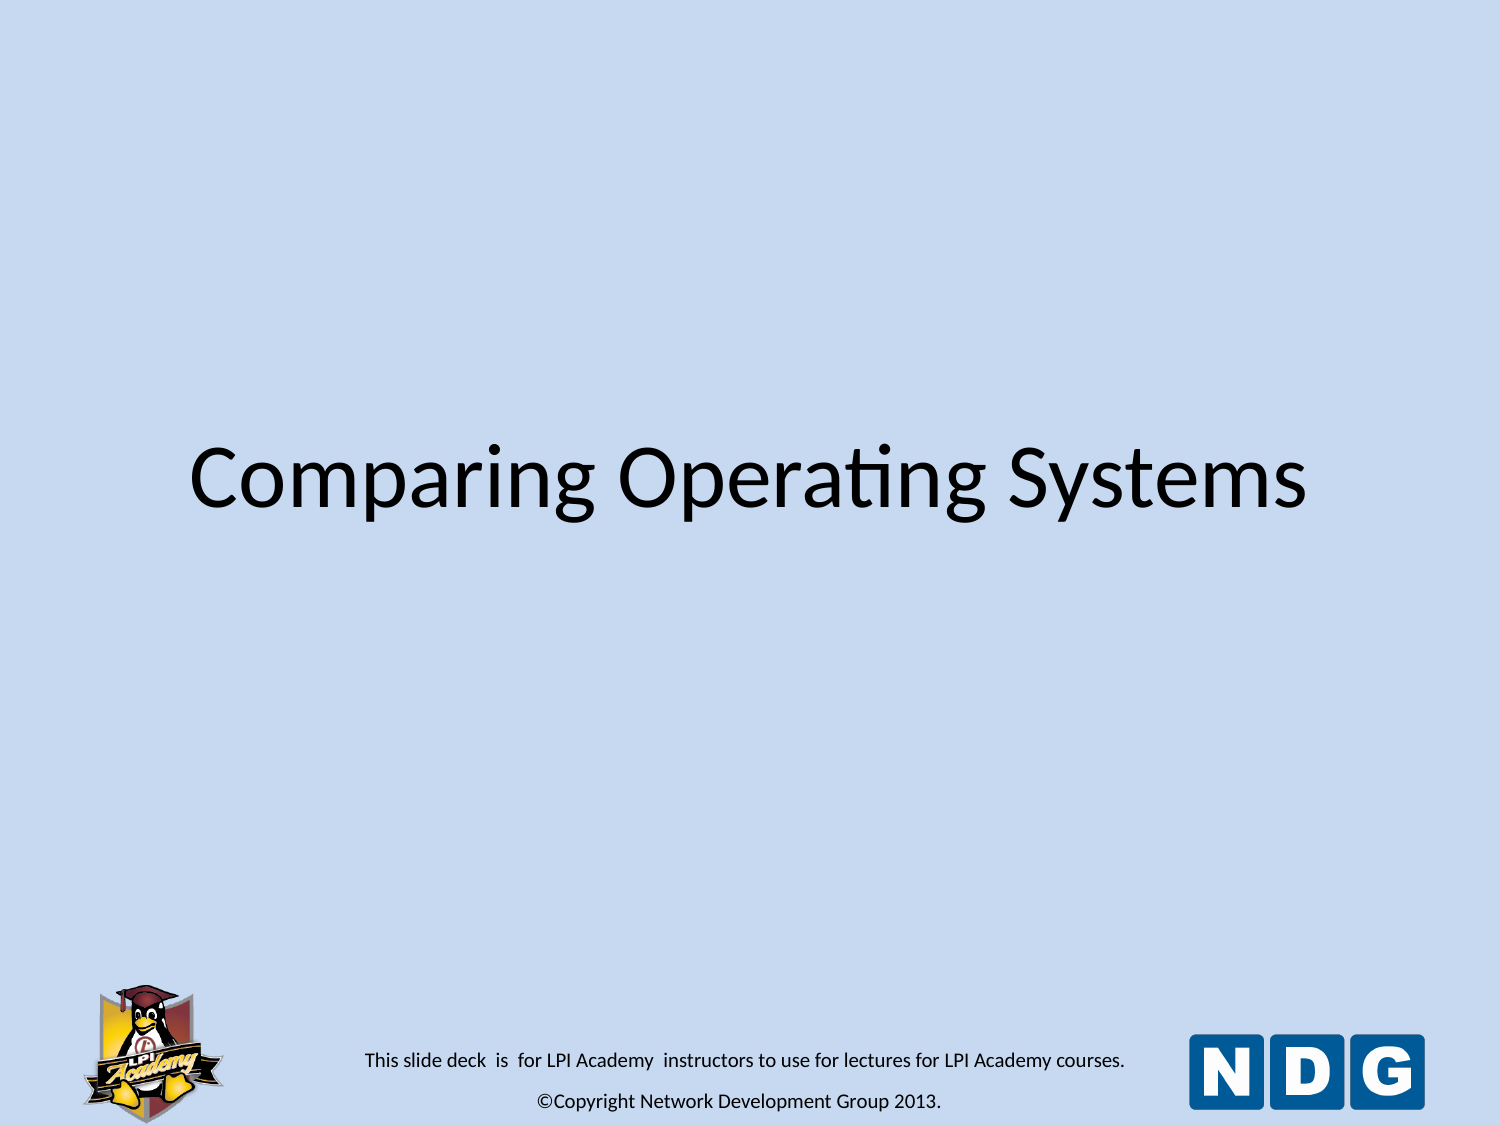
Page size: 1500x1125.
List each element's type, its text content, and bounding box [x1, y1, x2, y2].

picture [1189, 1034, 1425, 1110]
title Comparing Operating Systems [112, 350, 1388, 592]
picture [75, 975, 229, 1125]
